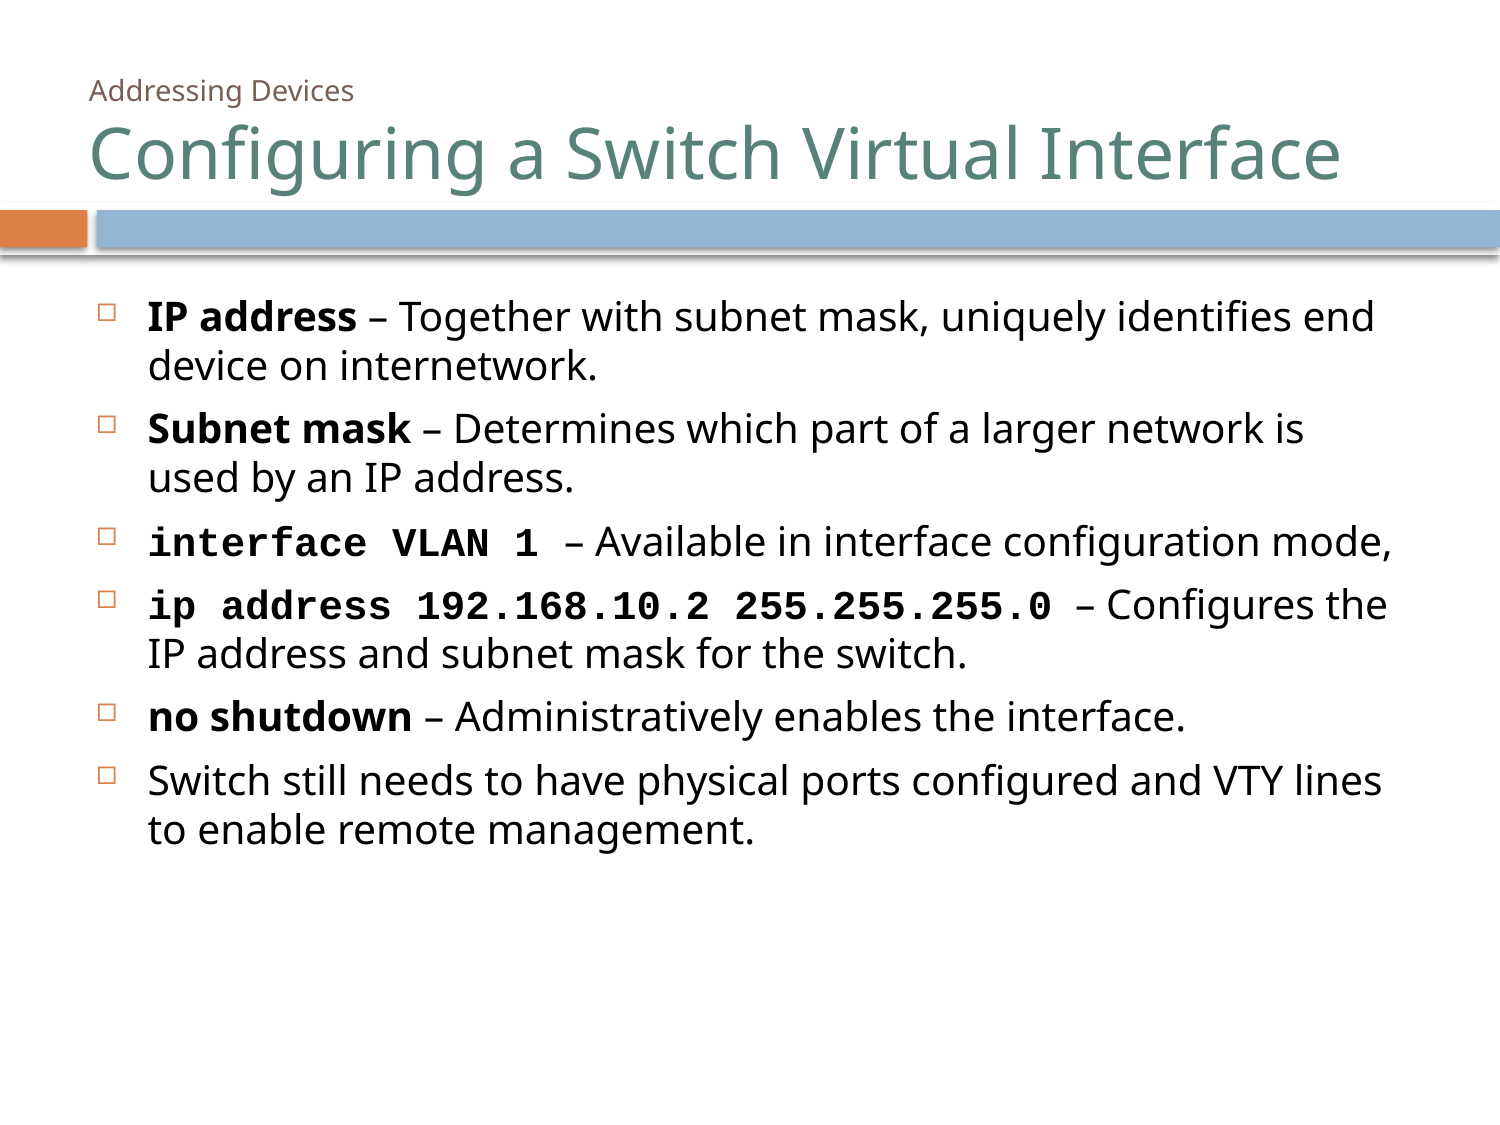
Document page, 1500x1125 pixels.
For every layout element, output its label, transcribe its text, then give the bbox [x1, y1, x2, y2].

list IP address – Together with subnet mask, uniquely identifies end device on internetwork. Subnet mask – Determines which part of a larger network is used by an IP address. interface VLAN 1 – Available in interface configuration mode, ip address 192.168.10.2 255.255.255.0 – Configures the IP address and subnet mask for the switch. no shutdown – Administratively enables the interface. Switch still needs to have physical ports configured and VTY lines to enable remote management. [81, 283, 1424, 898]
title Addressing Devices Configuring a Switch Virtual Interface [74, 64, 1411, 202]
